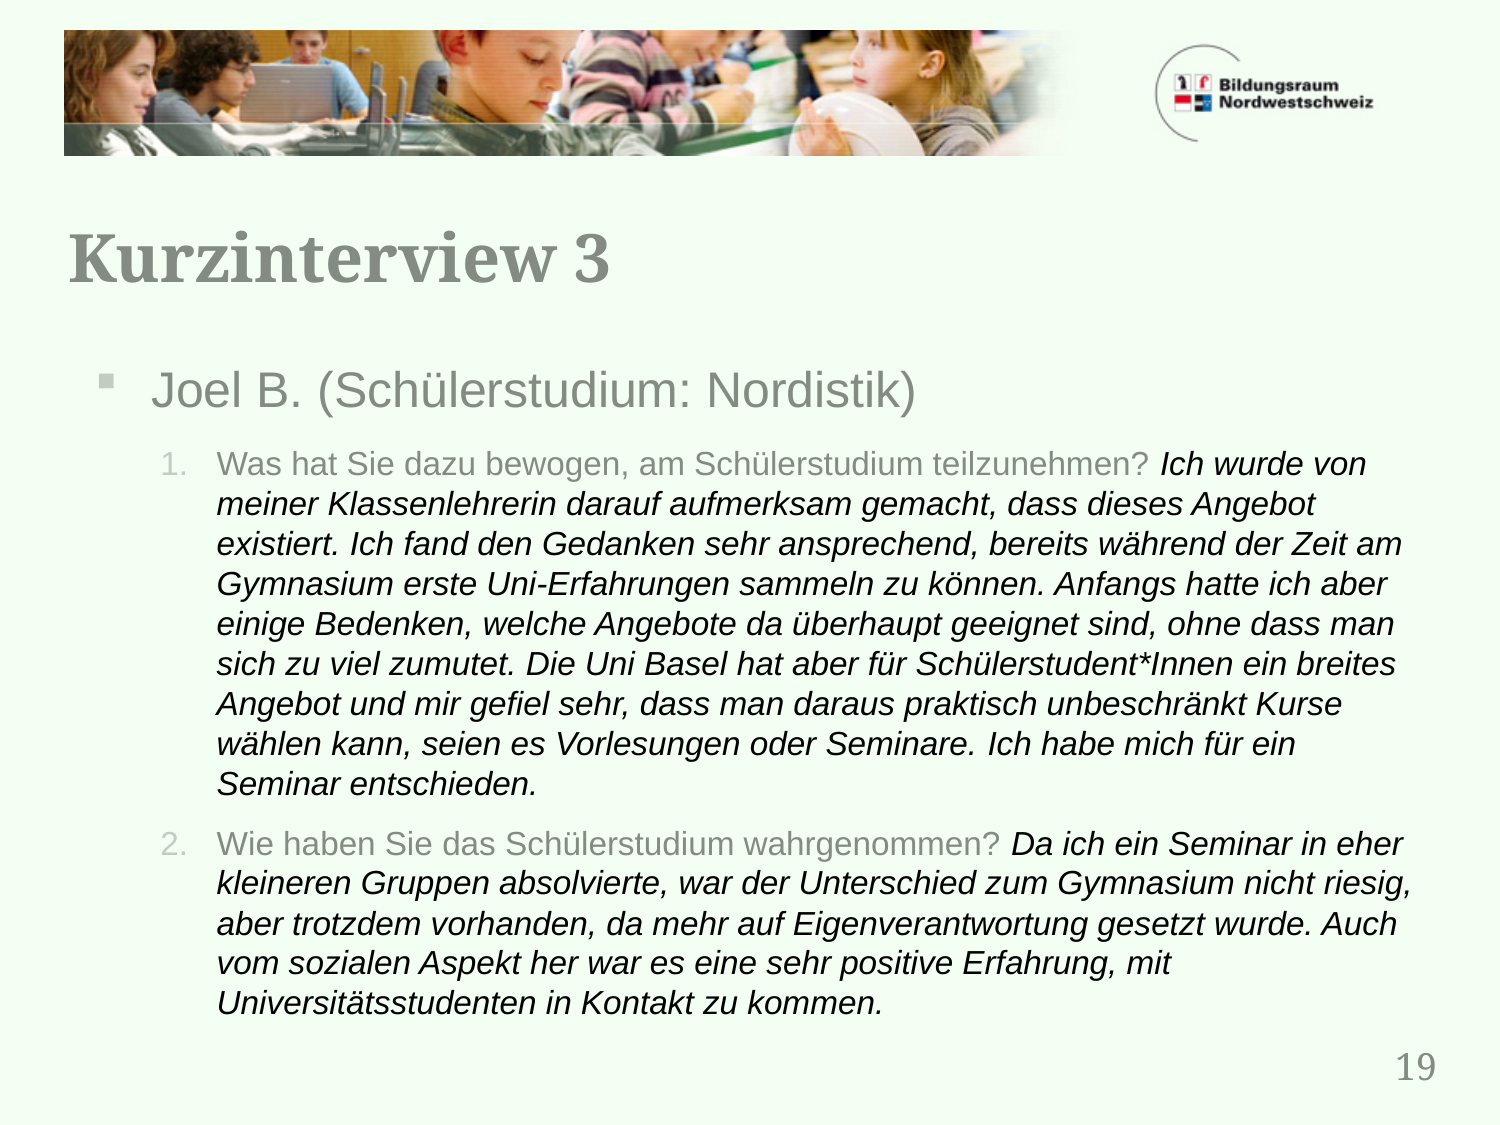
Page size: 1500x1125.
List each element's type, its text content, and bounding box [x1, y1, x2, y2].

list Joel B. (Schülerstudium: Nordistik) Was hat Sie dazu bewogen, am Schülerstudium teilzunehmen? Ich wurde von meiner Klassenlehrerin darauf aufmerksam gemacht, dass dieses Angebot existiert. Ich fand den Gedanken sehr ansprechend, bereits während der Zeit am Gymnasium erste Uni-Erfahrungen sammeln zu können. Anfangs hatte ich aber einige Bedenken, welche Angebote da überhaupt geeignet sind, ohne dass man sich zu viel zumutet. Die Uni Basel hat aber für Schülerstudent*Innen ein breites Angebot und mir gefiel sehr, dass man daraus praktisch unbeschränkt Kurse wählen kann, seien es Vorlesungen oder Seminare. Ich habe mich für ein Seminar entschieden. Wie haben Sie das Schülerstudium wahrgenommen? Da ich ein Seminar in eher kleineren Gruppen absolvierte, war der Unterschied zum Gymnasium nicht riesig, aber trotzdem vorhanden, da mehr auf Eigenverantwortung gesetzt wurde. Auch vom sozialen Aspekt her war es eine sehr positive Erfahrung, mit Universitätsstudenten in Kontakt zu kommen. [64, 350, 1447, 1035]
slide_number 19 [1139, 1034, 1453, 1094]
title Kurzinterview 3 [53, 196, 1426, 315]
picture [64, 30, 1425, 156]
